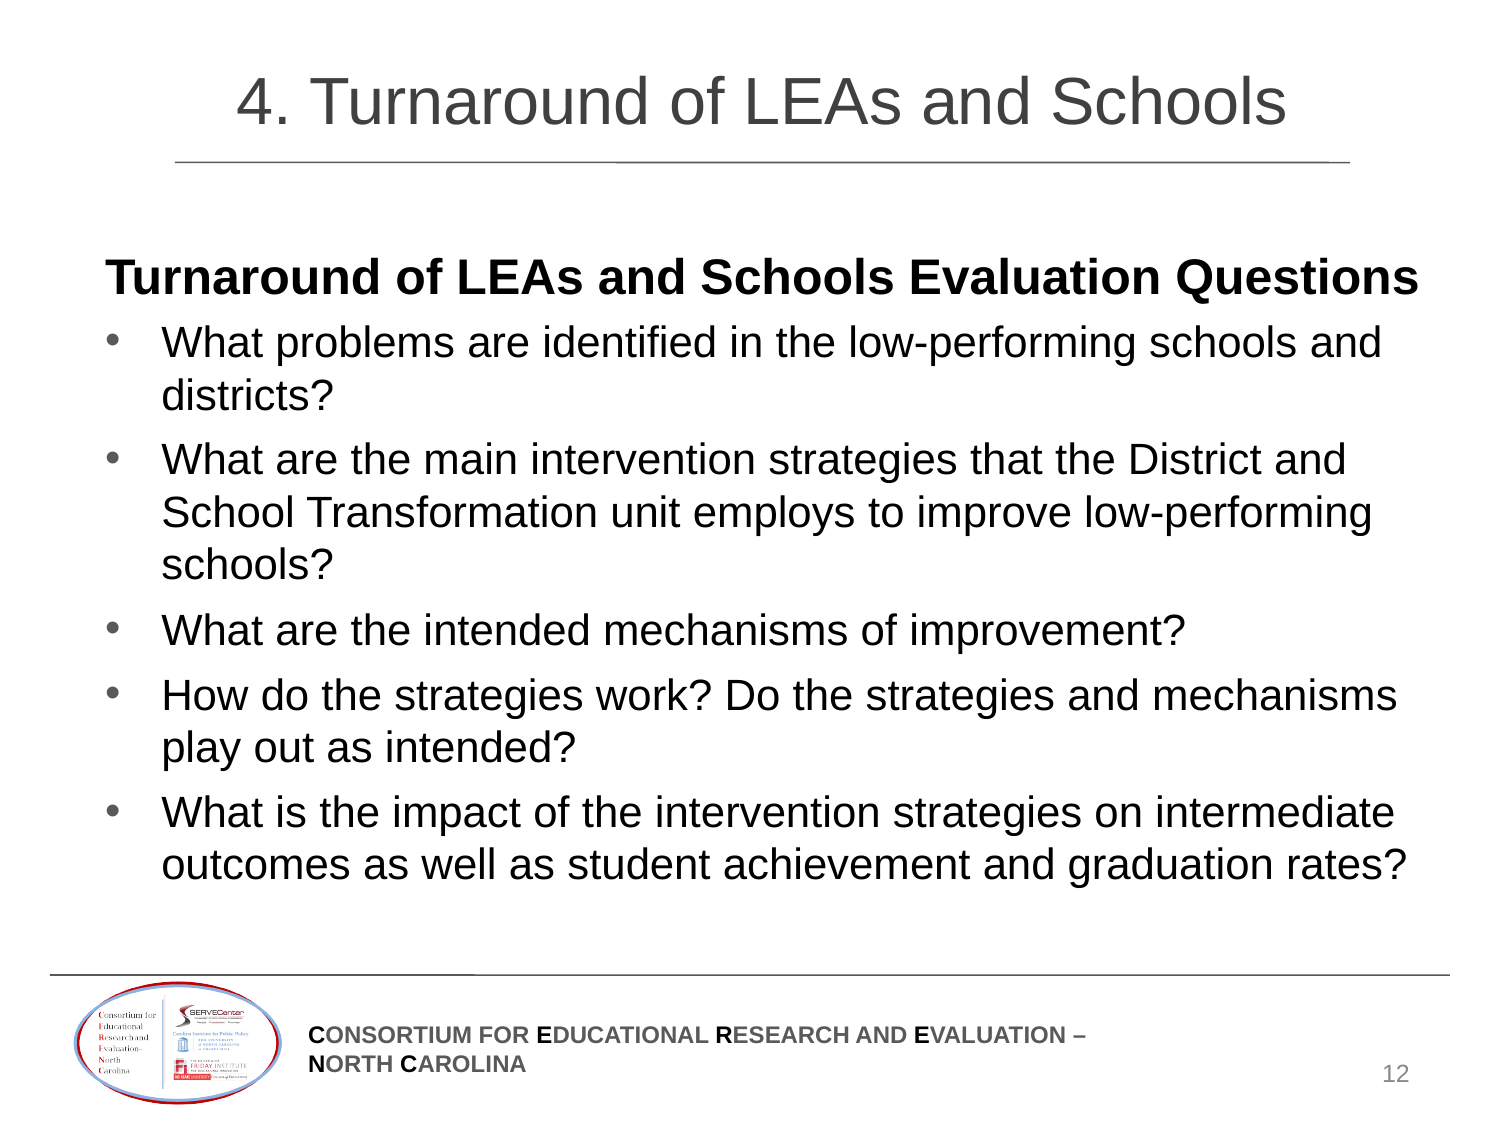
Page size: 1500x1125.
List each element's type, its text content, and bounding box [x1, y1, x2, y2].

slide_number 12 [1268, 1042, 1425, 1103]
list Turnaround of LEAs and Schools Evaluation Questions What problems are identified in the low-performing schools and districts? What are the main intervention strategies that the District and School Transformation unit employs to improve low-performing schools? What are the intended mechanisms of improvement? How do the strategies work? Do the strategies and mechanisms play out as intended? What is the impact of the intervention strategies on intermediate outcomes as well as student achievement and graduation rates? [89, 237, 1455, 965]
picture [72, 981, 283, 1105]
title 4. Turnaround of LEAs and Schools [174, 44, 1351, 151]
